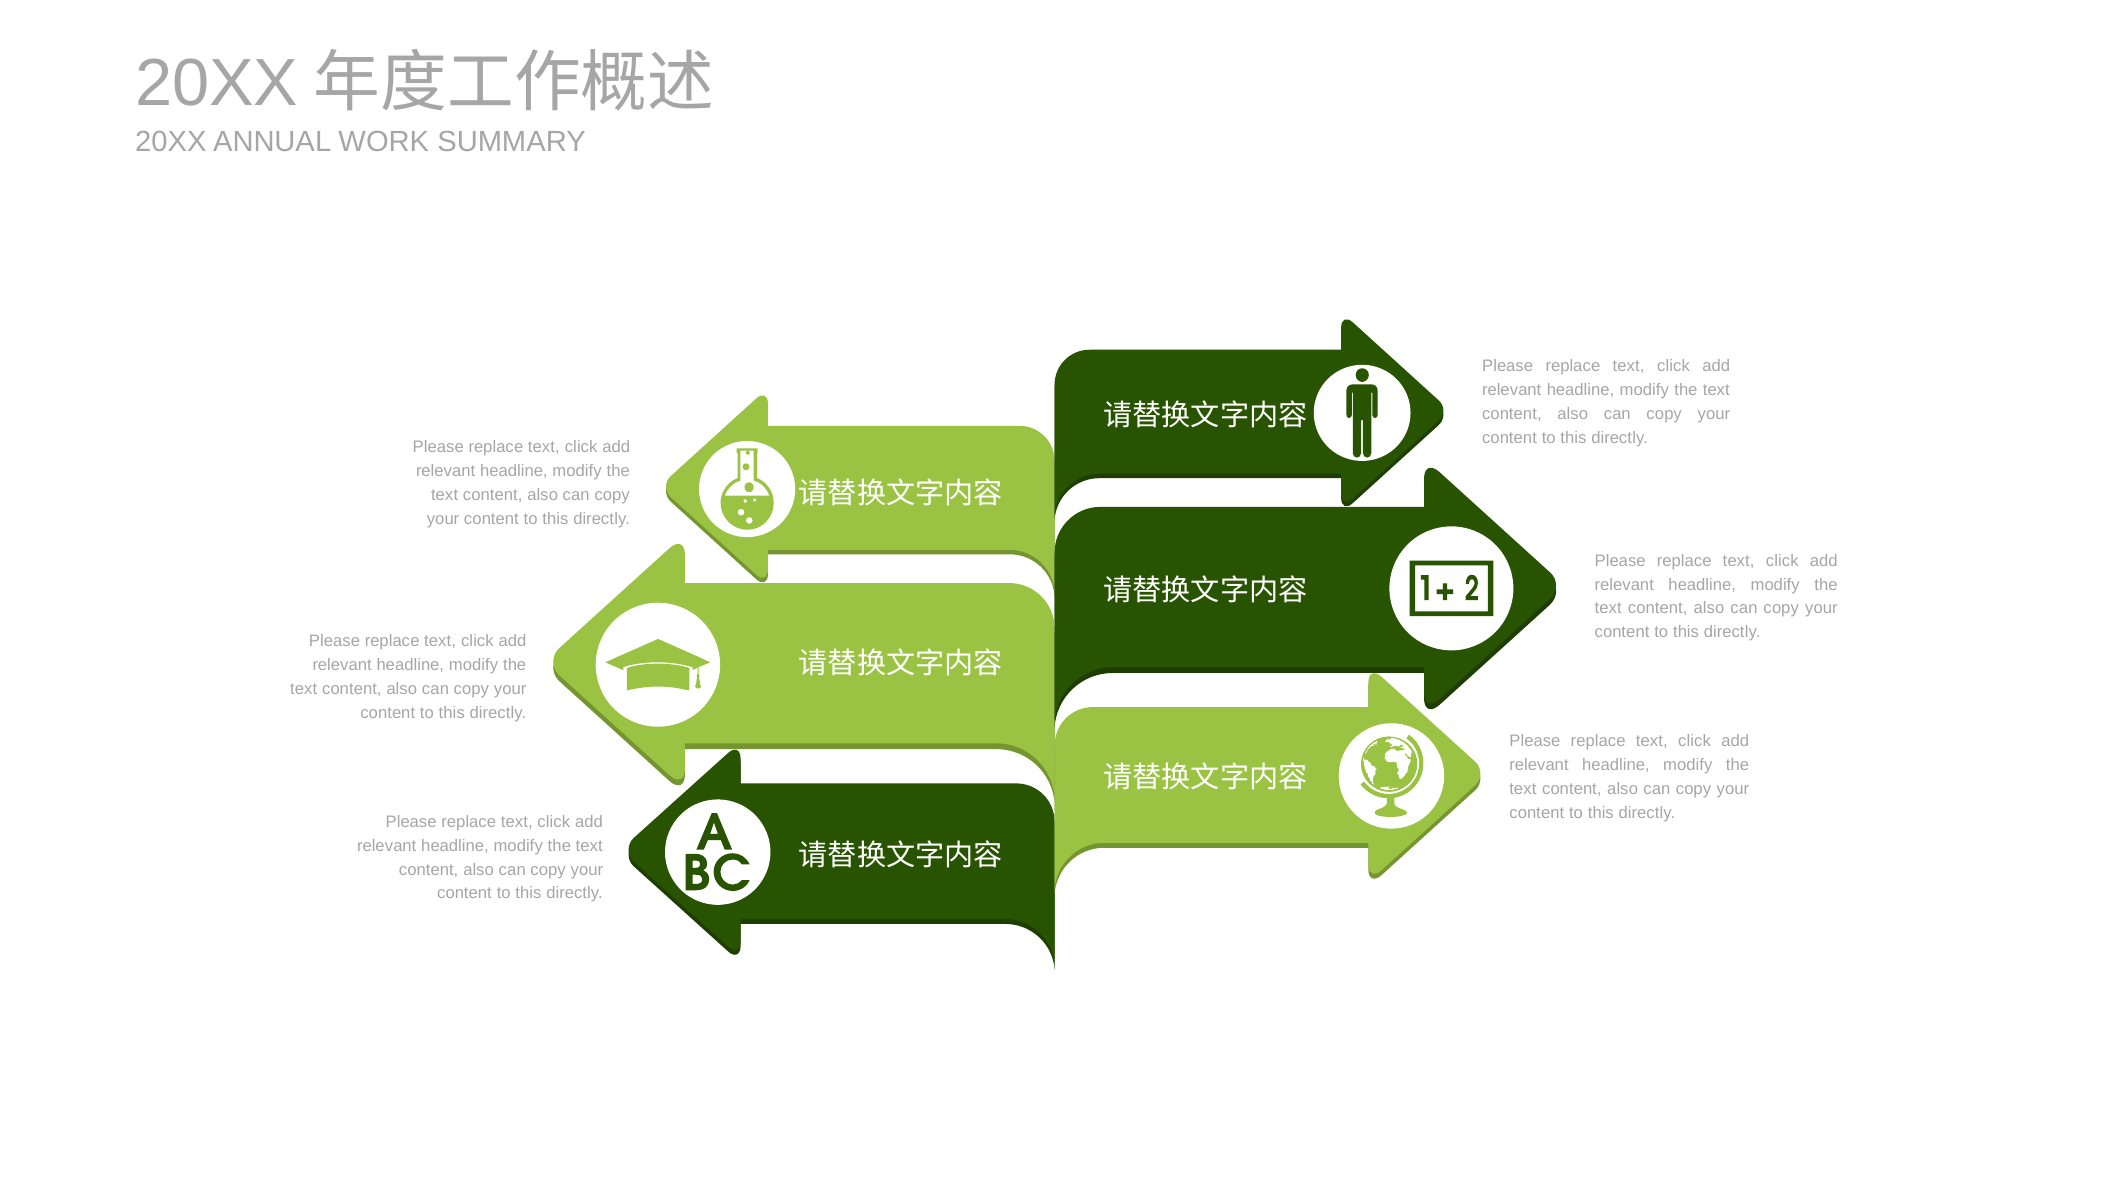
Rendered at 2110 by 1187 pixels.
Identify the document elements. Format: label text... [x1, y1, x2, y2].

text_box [699, 440, 796, 538]
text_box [626, 804, 1055, 970]
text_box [595, 602, 721, 727]
text_box Please replace text, click add relevant headline, modify the text content, also can copy your content to this directly. [1461, 340, 1752, 458]
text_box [1389, 526, 1514, 651]
text_box Please replace text, click add relevant headline, modify the text content, also can copy your content to this directly. [1573, 535, 1859, 652]
text_box Please replace text, click add relevant headline, modify the text content, also can copy your content to this directly. [1488, 715, 1771, 833]
text_box 20XX年度工作概述 [135, 38, 783, 119]
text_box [1054, 728, 1483, 894]
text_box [1313, 364, 1411, 461]
text_box 20XX ANNUAL WORK SUMMARY [135, 122, 596, 158]
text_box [1054, 316, 1446, 464]
text_box Please replace text, click add relevant headline, modify the text content, also can copy your content to this directly. [261, 615, 548, 733]
text_box Please replace text, click add relevant headline, modify the text content, also can copy your content to this directly. [319, 796, 625, 913]
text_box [664, 799, 771, 905]
text_box Please replace text, click add relevant headline, modify the text content, also can copy your content to this directly. [373, 421, 652, 539]
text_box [1054, 464, 1559, 728]
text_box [664, 392, 1054, 540]
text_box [1338, 723, 1445, 829]
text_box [551, 540, 1054, 804]
